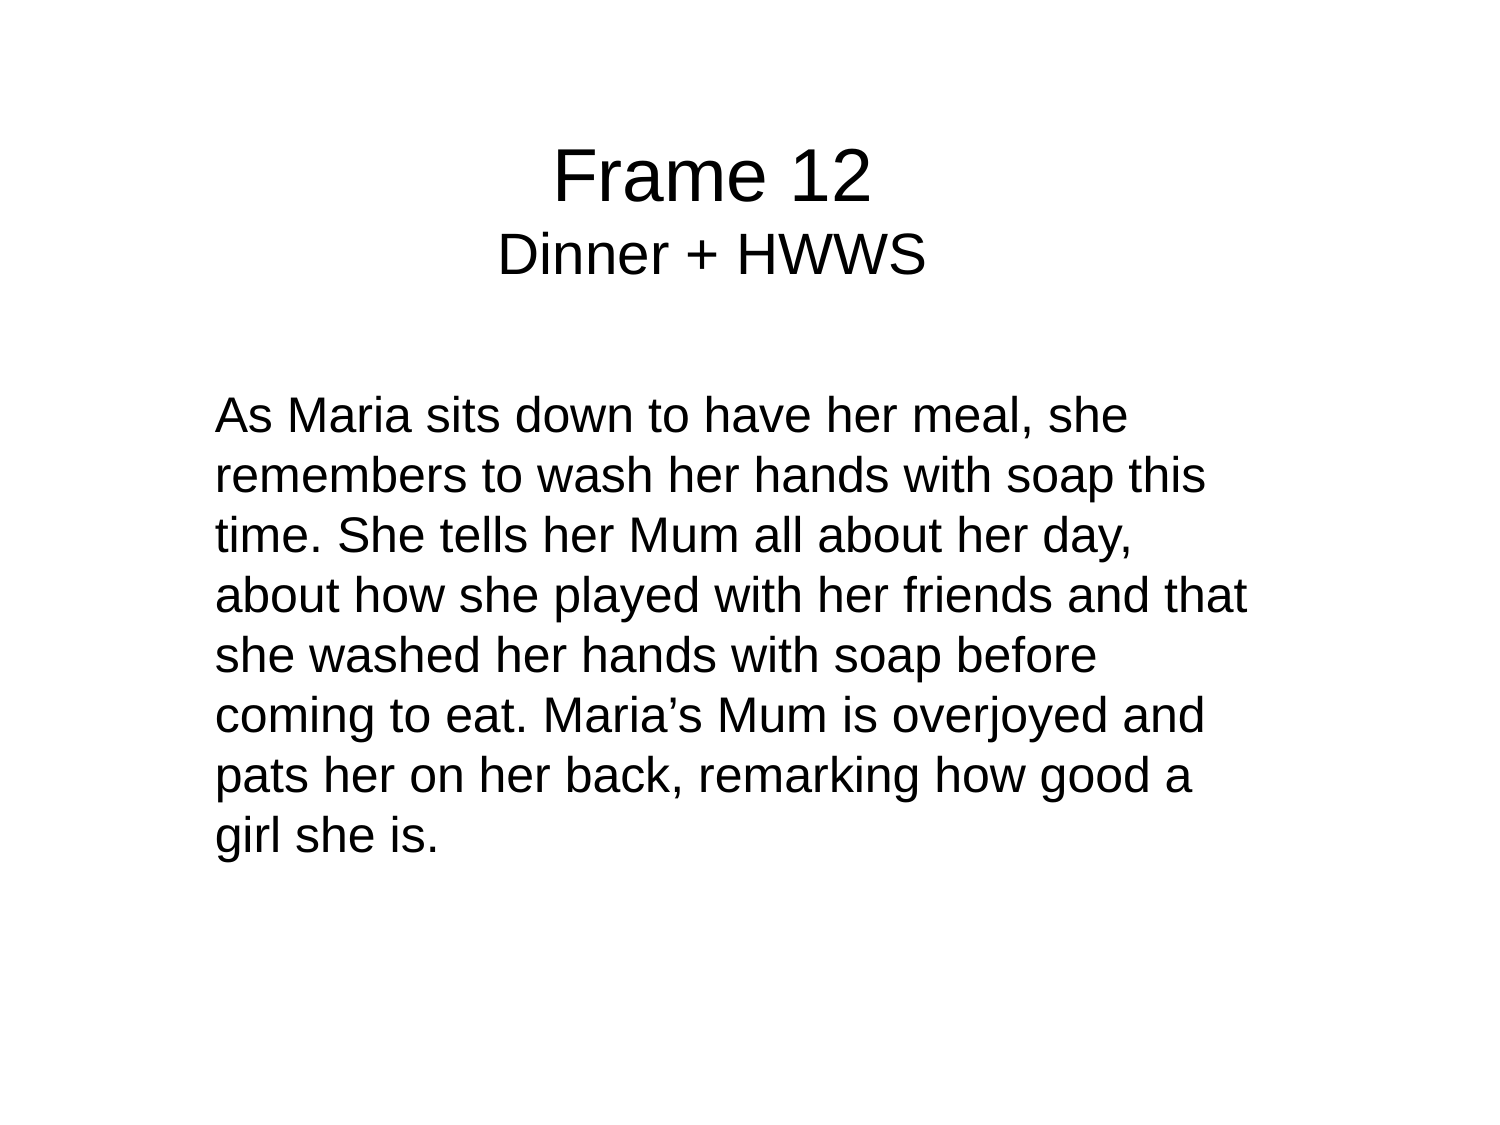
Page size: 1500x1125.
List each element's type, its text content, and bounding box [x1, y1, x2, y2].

text_box As Maria sits down to have her meal, she remembers to wash her hands with soap this time. She tells her Mum all about her day, about how she played with her friends and that she washed her hands with soap before coming to eat. Maria’s Mum is overjoyed and pats her on her back, remarking how good a girl she is. [200, 374, 1275, 870]
title Frame 12 Dinner + HWWS [37, 112, 1388, 300]
